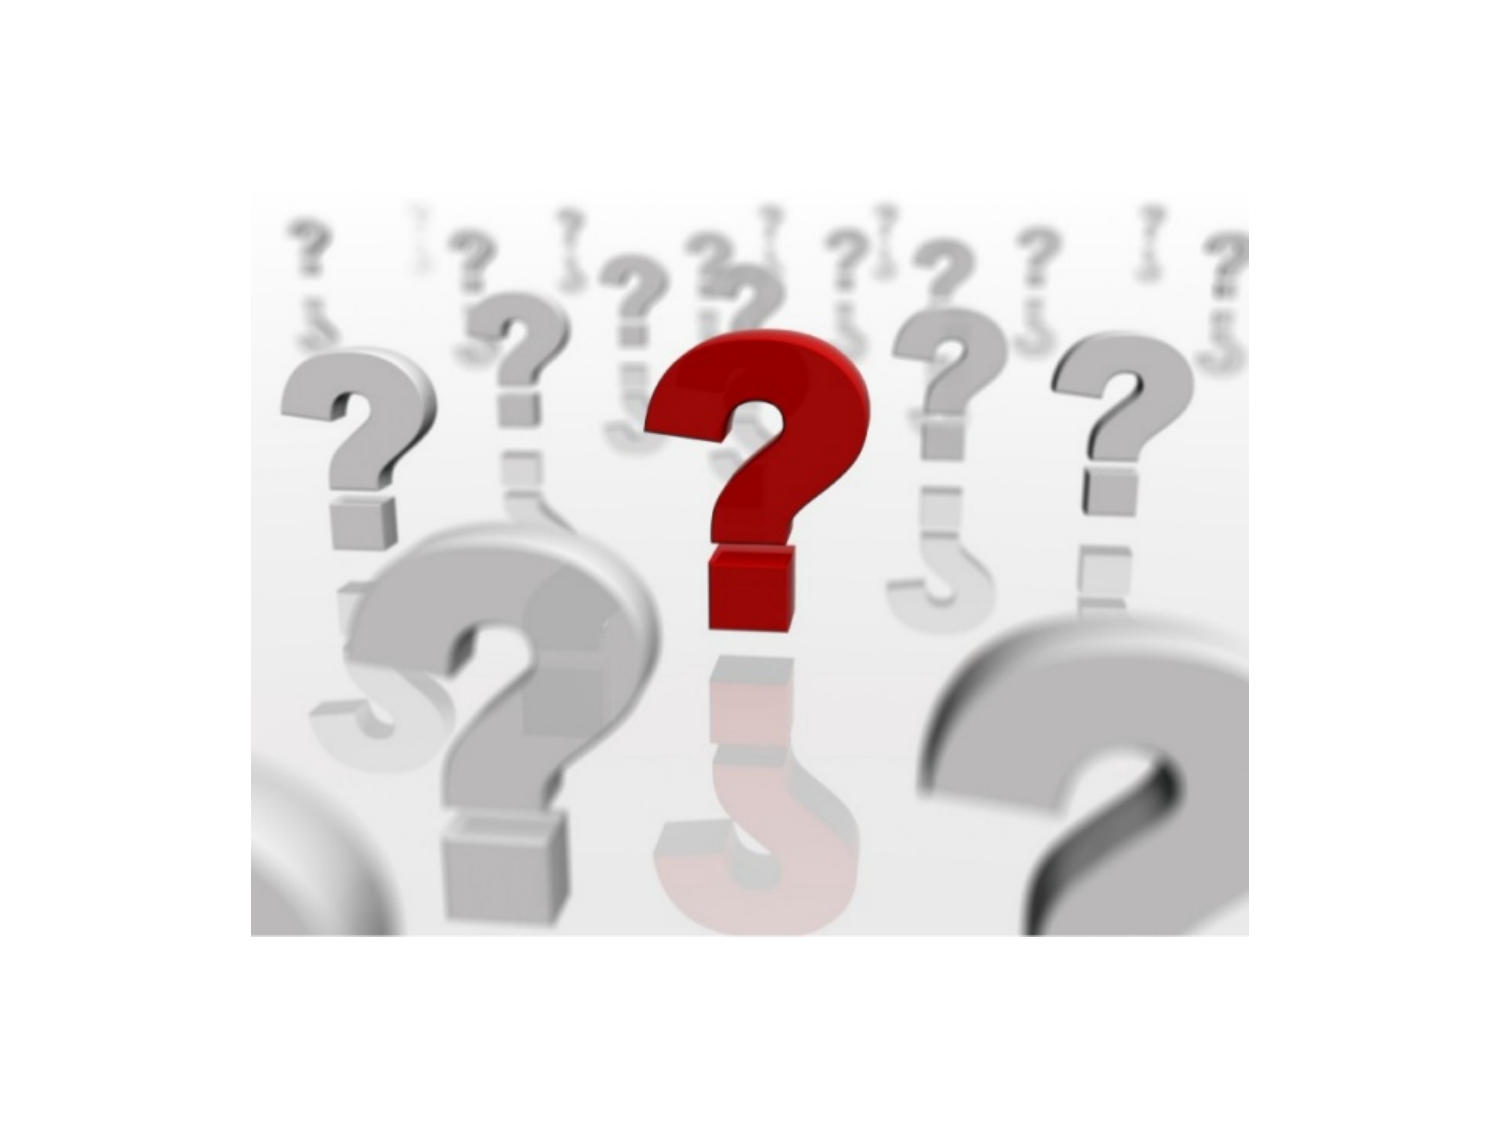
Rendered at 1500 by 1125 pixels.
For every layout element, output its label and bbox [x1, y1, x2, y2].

picture [251, 187, 1249, 937]
